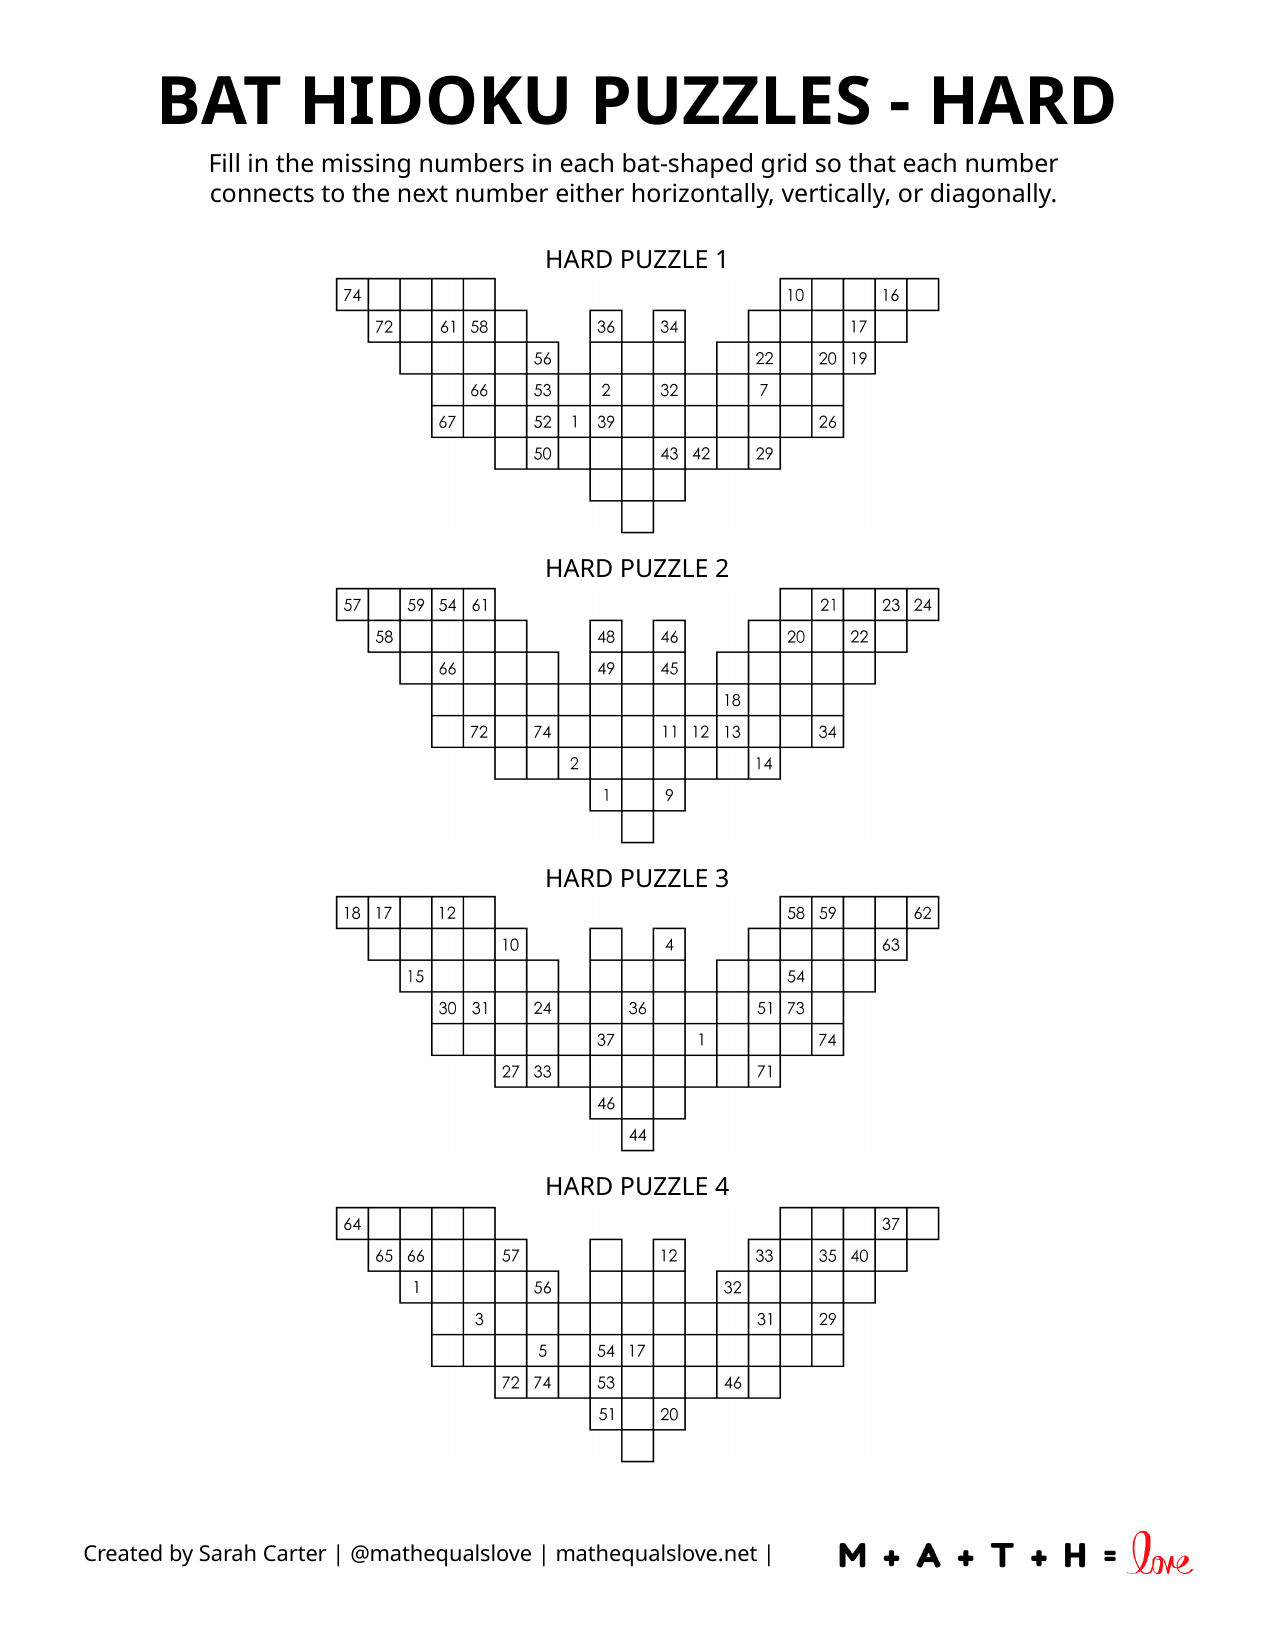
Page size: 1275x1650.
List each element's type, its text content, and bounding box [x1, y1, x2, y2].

text_box Created by Sarah Carter | @mathequalslove | mathequalslove.net | [68, 1532, 826, 1574]
picture [334, 1205, 941, 1463]
picture [334, 276, 941, 534]
text_box HARD PUZZLE 1 [397, 243, 877, 276]
picture [334, 895, 941, 1153]
text_box BAT HIDOKU PUZZLES - HARD [66, 50, 1211, 140]
picture [334, 586, 941, 845]
text_box HARD PUZZLE 3 [397, 862, 877, 895]
text_box Fill in the missing numbers in each bat-shaped grid so that each number connects to the next number either horizontally, vertically, or diagonally. [0, 140, 1275, 216]
picture [826, 1528, 1203, 1579]
text_box HARD PUZZLE 2 [397, 552, 877, 586]
text_box HARD PUZZLE 4 [397, 1170, 877, 1205]
